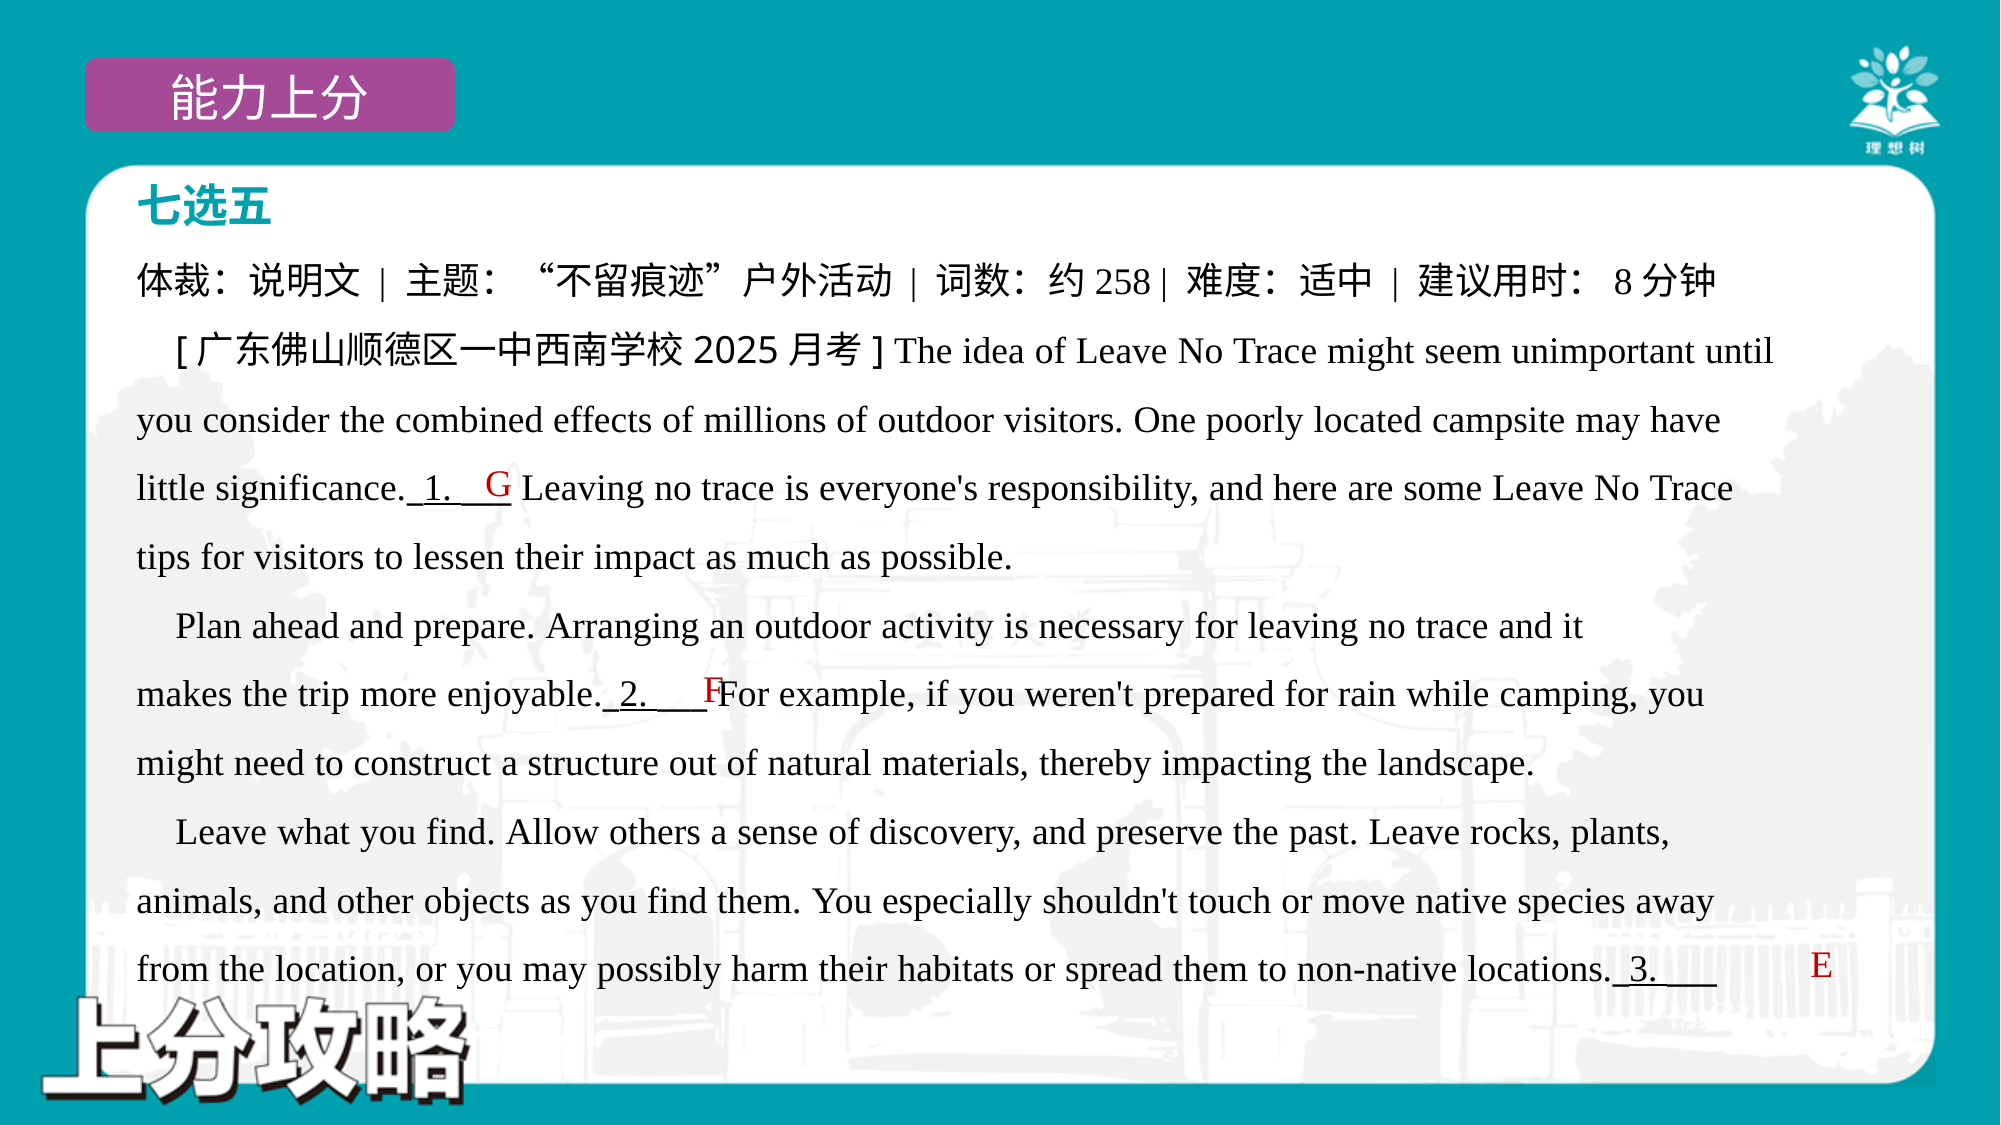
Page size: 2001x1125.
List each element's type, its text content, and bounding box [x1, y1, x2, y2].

text_box G [429, 435, 568, 537]
text_box 七选五 [136, 176, 1865, 232]
text_box E [1796, 915, 1848, 978]
text_box F [689, 640, 738, 702]
text_box 体裁：说明文 | 主题：“不留痕迹”户外活动 | 词数：约258 | 难度：适中 | 建议用时：8分钟 [广东佛山顺德区一中西南学校2025月考] The idea of Leave No Trace might seem unimportant until you consider the combined effects of millions of outdoor visitors. One poorly located campsite may have little significance._1. ___ Leaving no trace is everyone's responsibility, and here are some Leave No Trace tips for visitors to lessen their impact as much as possible. Plan ahead and prepare. Arranging an outdoor activity is necessary for leaving no trace and it makes the trip more enjoyable._2. ___ For example, if you weren't prepared for rain while camping, you might need to construct a structure out of natural materials, thereby impacting the landscape. Leave what you find. Allow others a sense of discovery, and preserve the past. Leave rocks, plants, animals, and other objects as you find them. You especially shouldn't touch or move native species away from the location, or you may possibly harm their habitats or spread them to non-native locations._3. ___ [136, 233, 1865, 990]
picture [0, 0, 2000, 1125]
